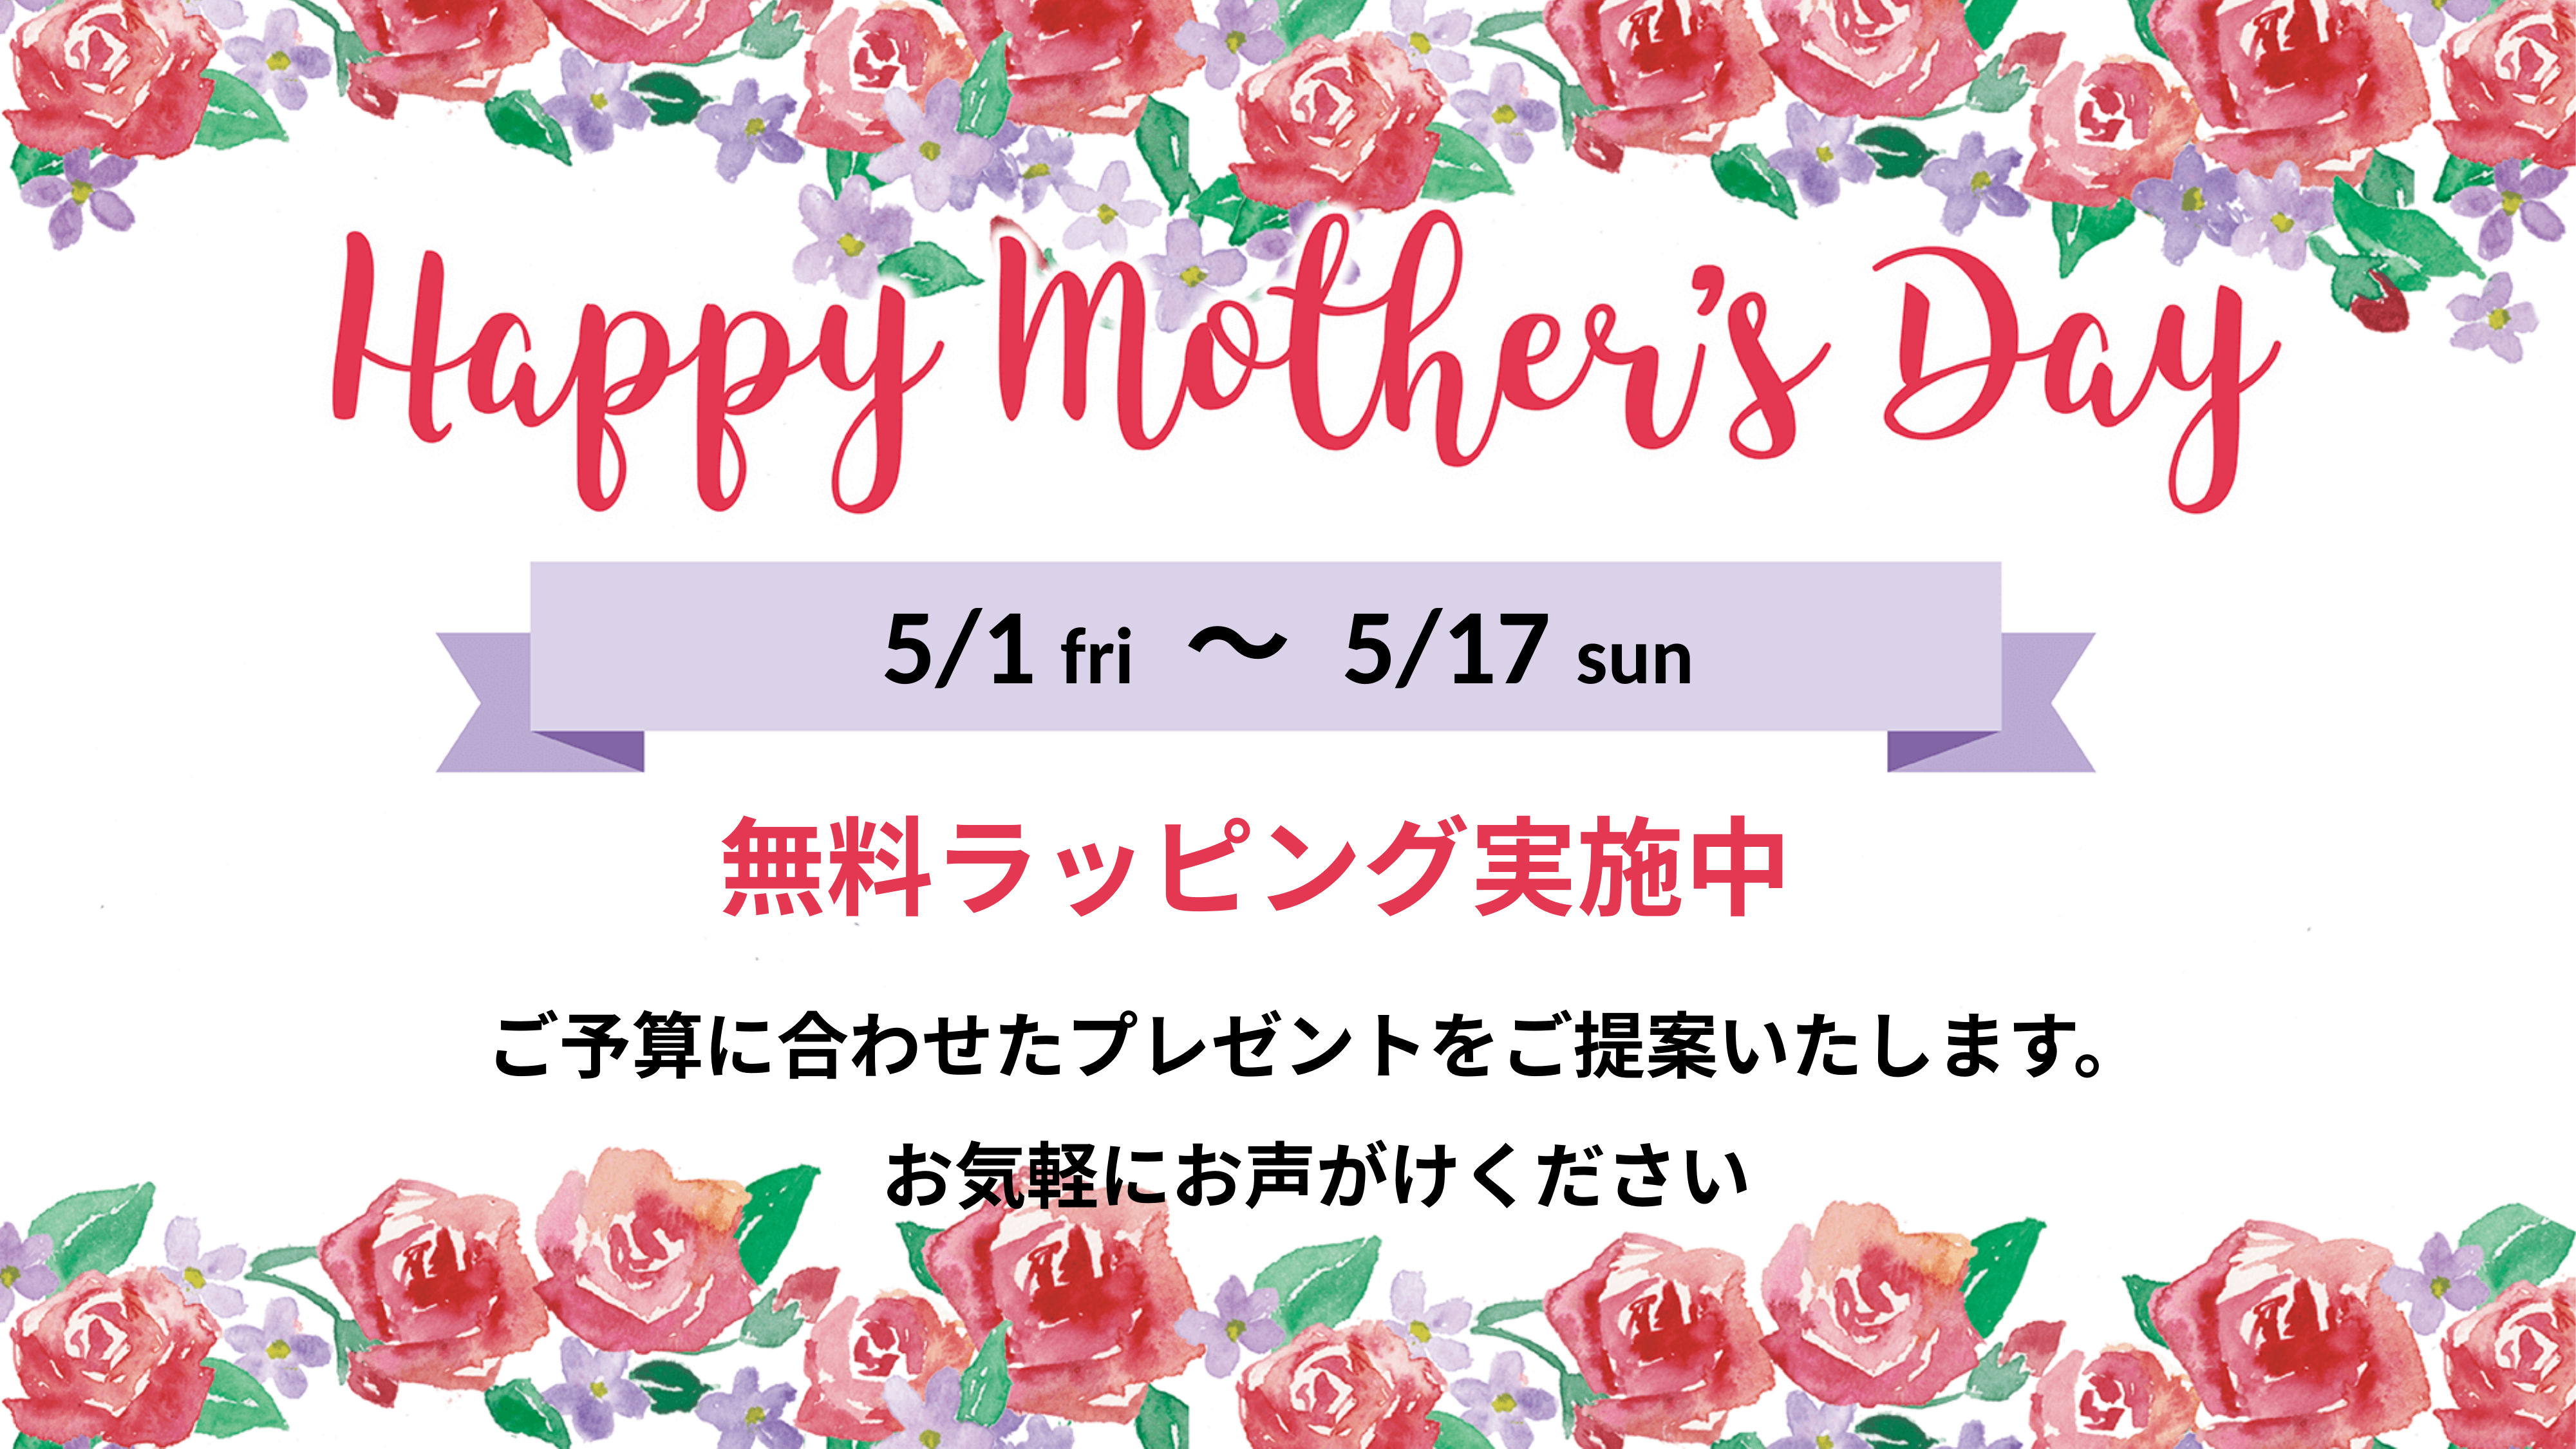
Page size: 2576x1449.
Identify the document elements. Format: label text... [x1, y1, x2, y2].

text_box 5/1 fri ～ 5/17 sun [734, 586, 1841, 691]
text_box ご予算に合わせたプレゼントをご提案いたします。 お気軽にお声がけください [310, 952, 2322, 1222]
subtitle 無料ラッピング実施中 [551, 810, 1960, 914]
picture [0, 0, 2576, 1449]
